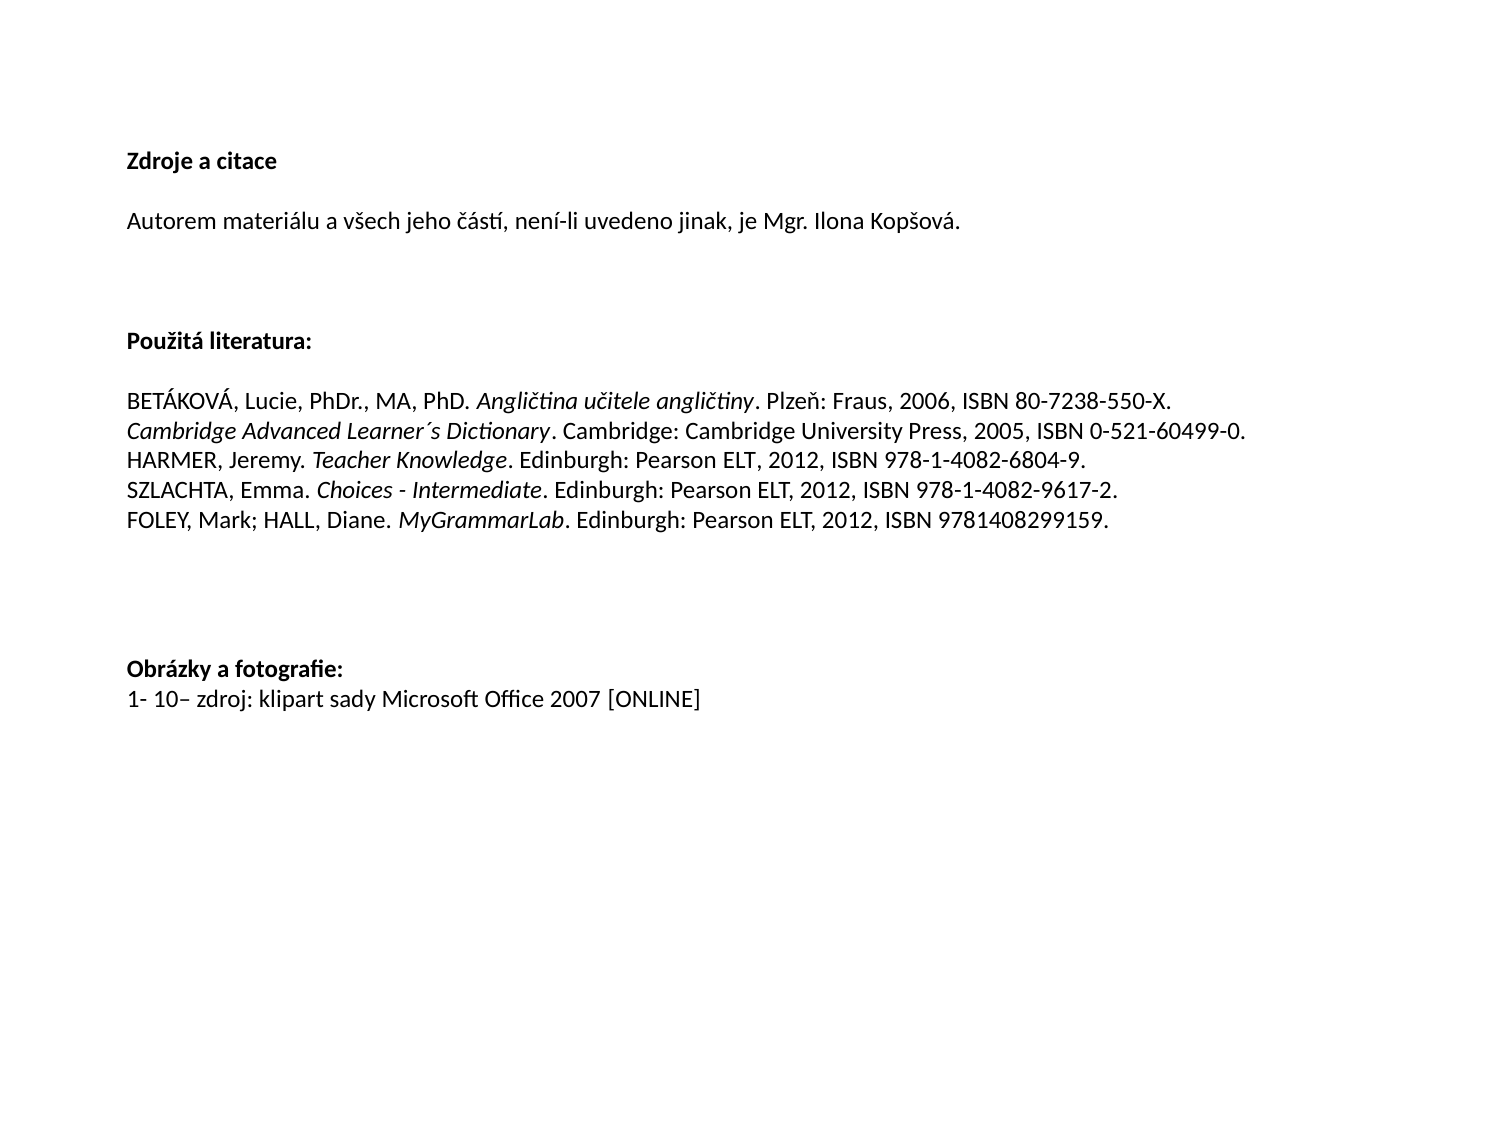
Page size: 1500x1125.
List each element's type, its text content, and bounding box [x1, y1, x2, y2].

text_box Zdroje a citace Autorem materiálu a všech jeho částí, není-li uvedeno jinak, je Mgr. Ilona Kopšová. Použitá literatura: BETÁKOVÁ, Lucie, PhDr., MA, PhD. Angličtina učitele angličtiny. Plzeň: Fraus, 2006, ISBN 80-7238-550-X. Cambridge Advanced Learner´s Dictionary. Cambridge: Cambridge University Press, 2005, ISBN 0-521-60499-0. HARMER, Jeremy. Teacher Knowledge. Edinburgh: Pearson ELT, 2012, ISBN 978-1-4082-6804-9. SZLACHTA, Emma. Choices - Intermediate. Edinburgh: Pearson ELT, 2012, ISBN 978-1-4082-9617-2. FOLEY, Mark; HALL, Diane. MyGrammarLab. Edinburgh: Pearson ELT, 2012, ISBN 9781408299159. [112, 137, 1376, 542]
text_box Obrázky a fotografie: 1- 10– zdroj: klipart sady Microsoft Office 2007 [ONLINE] [112, 645, 863, 720]
